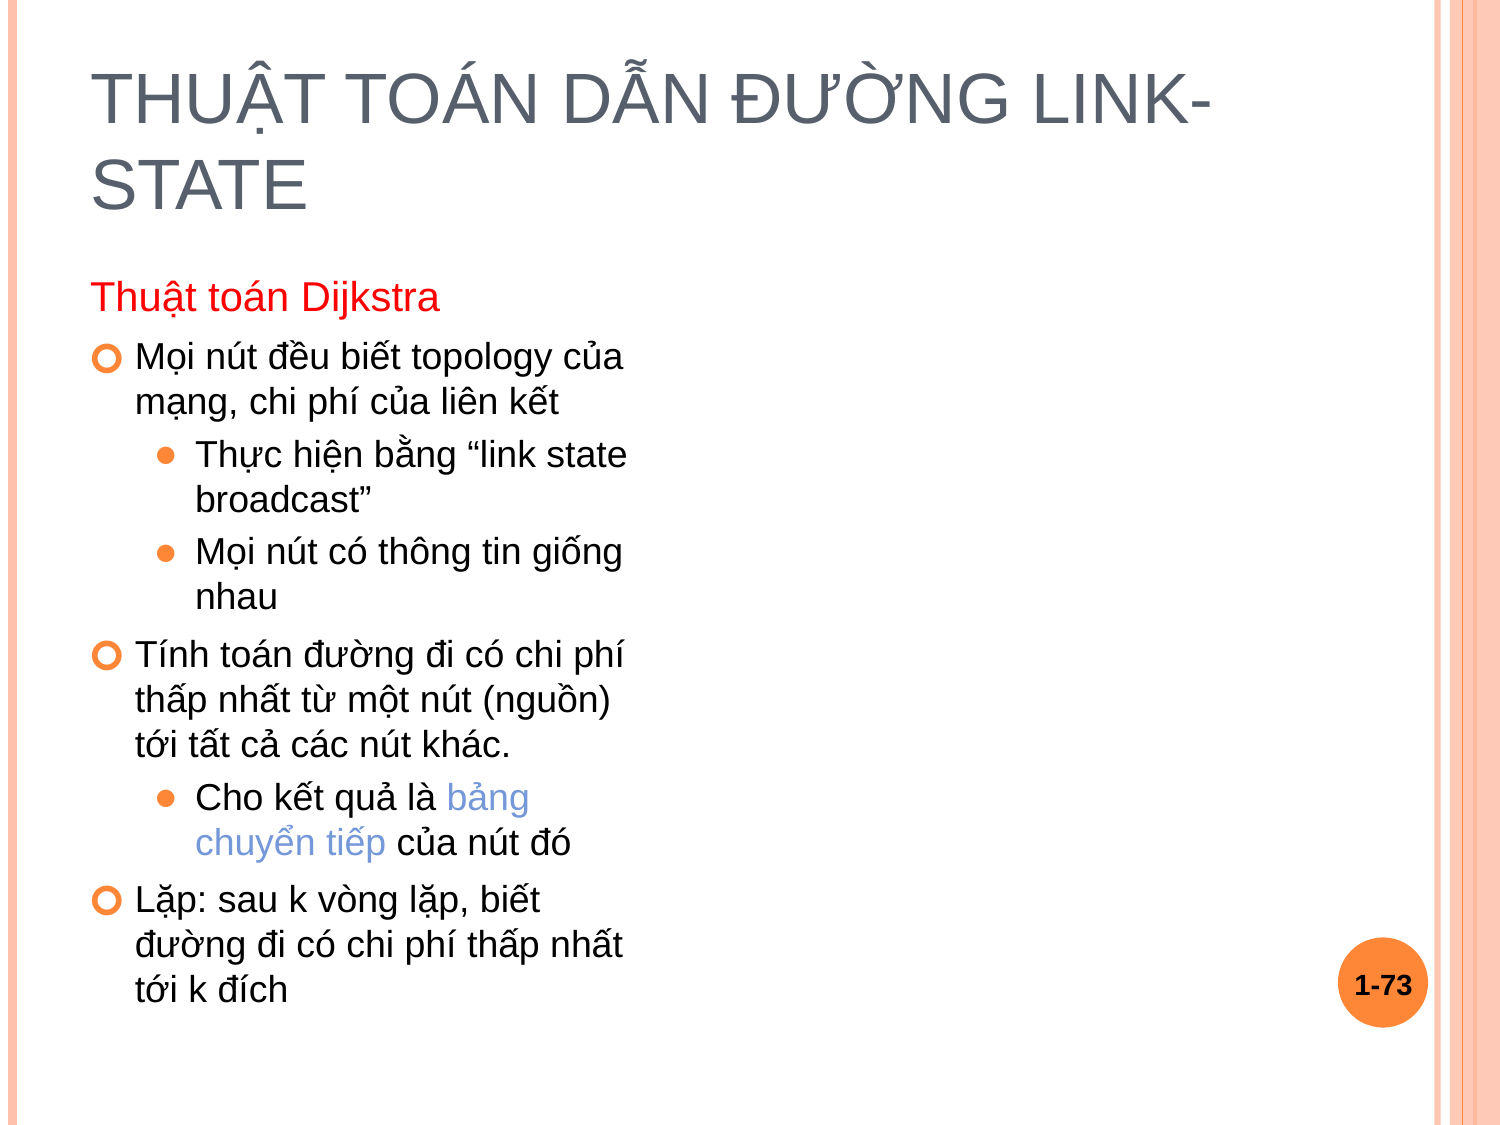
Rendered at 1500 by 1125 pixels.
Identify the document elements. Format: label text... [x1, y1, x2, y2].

list Thuật toán Dijkstra Mọi nút đều biết topology của mạng, chi phí của liên kết Thực hiện bằng “link state broadcast” Mọi nút có thông tin giống nhau Tính toán đường đi có chi phí thấp nhất từ một nút (nguồn) tới tất cả các nút khác. Cho kết quả là bảng chuyển tiếp của nút đó Lặp: sau k vòng lặp, biết đường đi có chi phí thấp nhất tới k đích [75, 262, 675, 1013]
slide_number 1-‹#› [1333, 940, 1434, 1026]
title Thuật toán dẫn đường Link-State [75, 45, 1300, 233]
